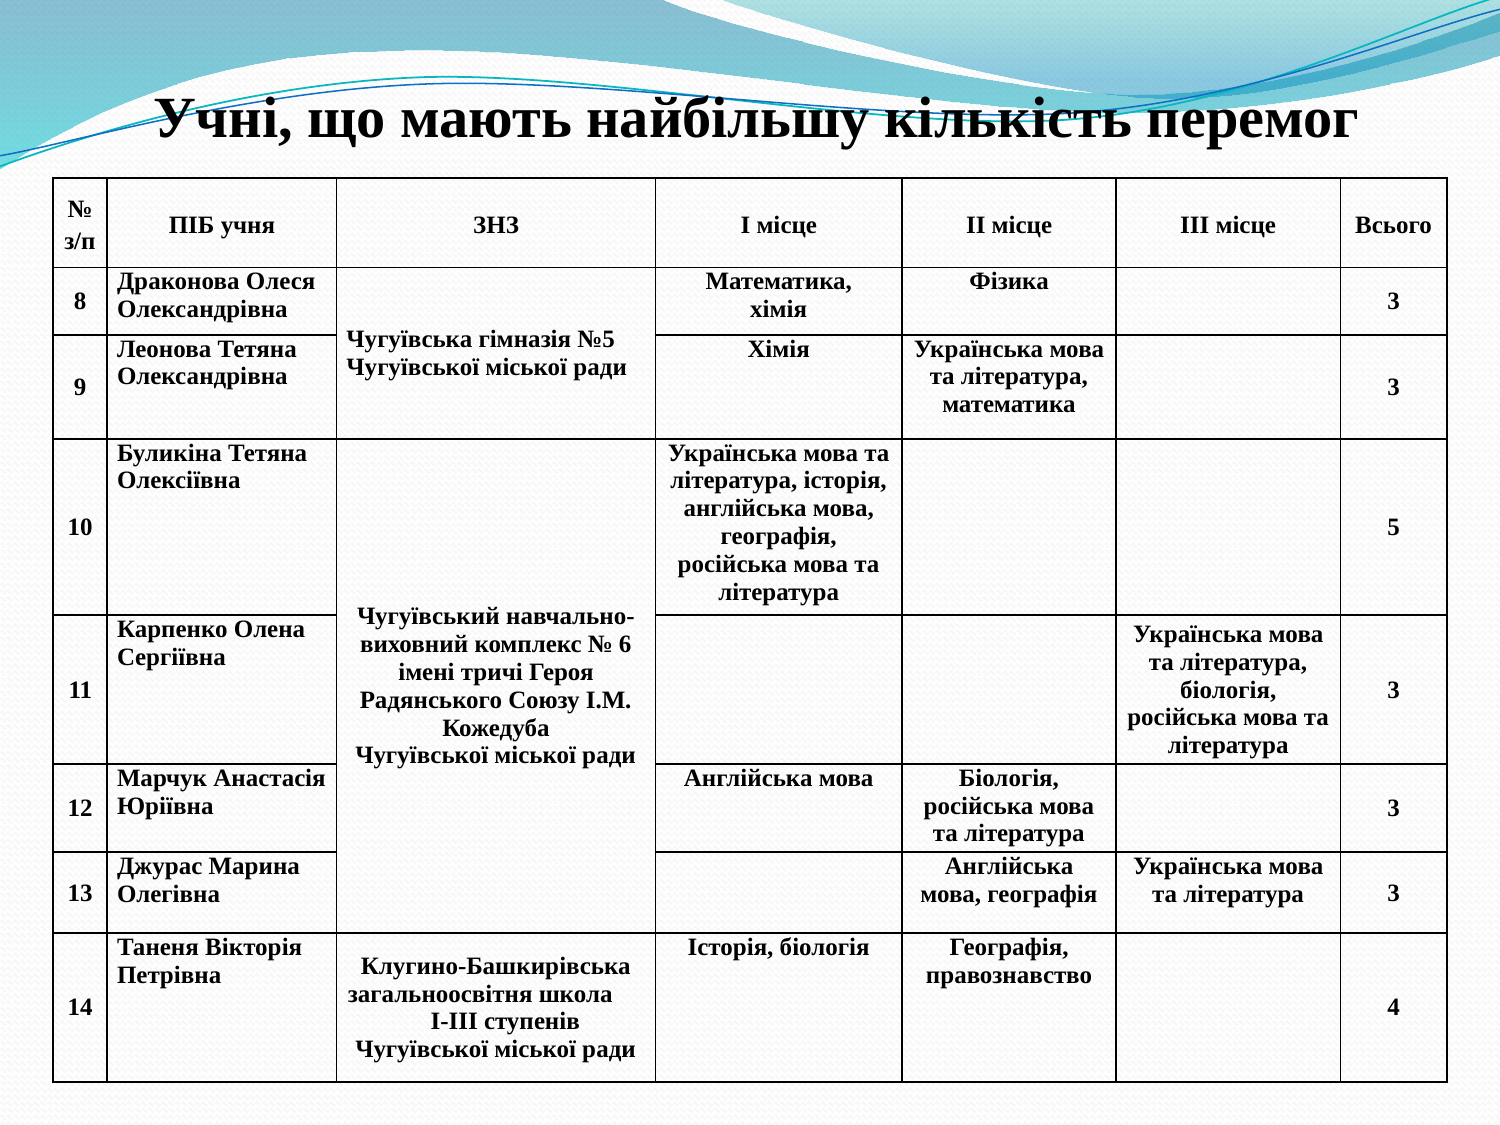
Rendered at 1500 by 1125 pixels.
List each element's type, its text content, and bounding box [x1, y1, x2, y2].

table_header ПІБ учня [108, 179, 336, 267]
table_cell Драконова Олеся Олександрівна [108, 268, 336, 334]
table_cell 8 [54, 268, 106, 334]
table_cell 4 [1341, 934, 1446, 1081]
table_header ЗНЗ [337, 179, 655, 267]
table_cell [656, 853, 901, 932]
table_cell Математика, хімія [656, 268, 901, 334]
table_cell 13 [54, 853, 106, 932]
table_cell [656, 616, 901, 763]
table_cell Українська мова та література, історія, англійська мова, географія, російська мова та література [656, 440, 901, 614]
table_cell Таненя Вікторія Петрівна [108, 934, 336, 1081]
table_cell Леонова Тетяна Олександрівна [108, 336, 336, 438]
table_cell [1117, 336, 1340, 438]
table_cell [1117, 440, 1340, 614]
table_cell [1117, 934, 1340, 1081]
table_cell 9 [54, 336, 106, 438]
table_header ІІ місце [903, 179, 1115, 267]
table_cell Буликіна Тетяна Олексіївна [108, 440, 336, 614]
table_cell Чугуївська гімназія №5 Чугуївської міської ради [337, 268, 655, 438]
table_cell 11 [54, 616, 106, 763]
table_cell 12 [54, 765, 106, 851]
table_cell [903, 440, 1115, 614]
table_cell Фізика [903, 268, 1115, 334]
table_cell Англійська мова [656, 765, 901, 851]
table_cell [1117, 268, 1340, 334]
table_cell Українська мова та література, математика [903, 336, 1115, 438]
table_cell 3 [1341, 336, 1446, 438]
table_cell Історія, біологія [656, 934, 901, 1081]
table_cell Клугино-Башкирівська загальноосвітня школа І-ІІІ ступенів Чугуївської міської ради [337, 934, 655, 1081]
table_cell 10 [54, 440, 106, 614]
table_cell Українська мова та література [1117, 853, 1340, 932]
table_cell 3 [1341, 765, 1446, 851]
table_cell 3 [1341, 853, 1446, 932]
table_header ІІІ місце [1117, 179, 1340, 267]
table_cell Хімія [656, 336, 901, 438]
table_cell Марчук Анастасія Юріївна [108, 765, 336, 851]
table_cell [1117, 765, 1340, 851]
table_cell 3 [1341, 616, 1446, 763]
table_cell 3 [1341, 268, 1446, 334]
table_cell [903, 616, 1115, 763]
title Учні, що мають найбільшу кількість перемог [75, 66, 1438, 149]
table_header Всього [1341, 179, 1446, 267]
table_cell 14 [54, 934, 106, 1081]
table_cell Українська мова та література, біологія, російська мова та література [1117, 616, 1340, 763]
table_header № з/п [54, 179, 106, 267]
table_cell 5 [1341, 440, 1446, 614]
table_header І місце [656, 179, 901, 267]
table_cell Джурас Марина Олегівна [108, 853, 336, 932]
table_cell Географія, правознавство [903, 934, 1115, 1081]
table_cell Карпенко Олена Сергіївна [108, 616, 336, 763]
table_cell Біологія, російська мова та література [903, 765, 1115, 851]
table_cell Англійська мова, географія [903, 853, 1115, 932]
table_cell Чугуївський навчально-виховний комплекс № 6 імені тричі Героя Радянського Союзу І.М. Кожедуба Чугуївської міської ради [337, 440, 655, 932]
